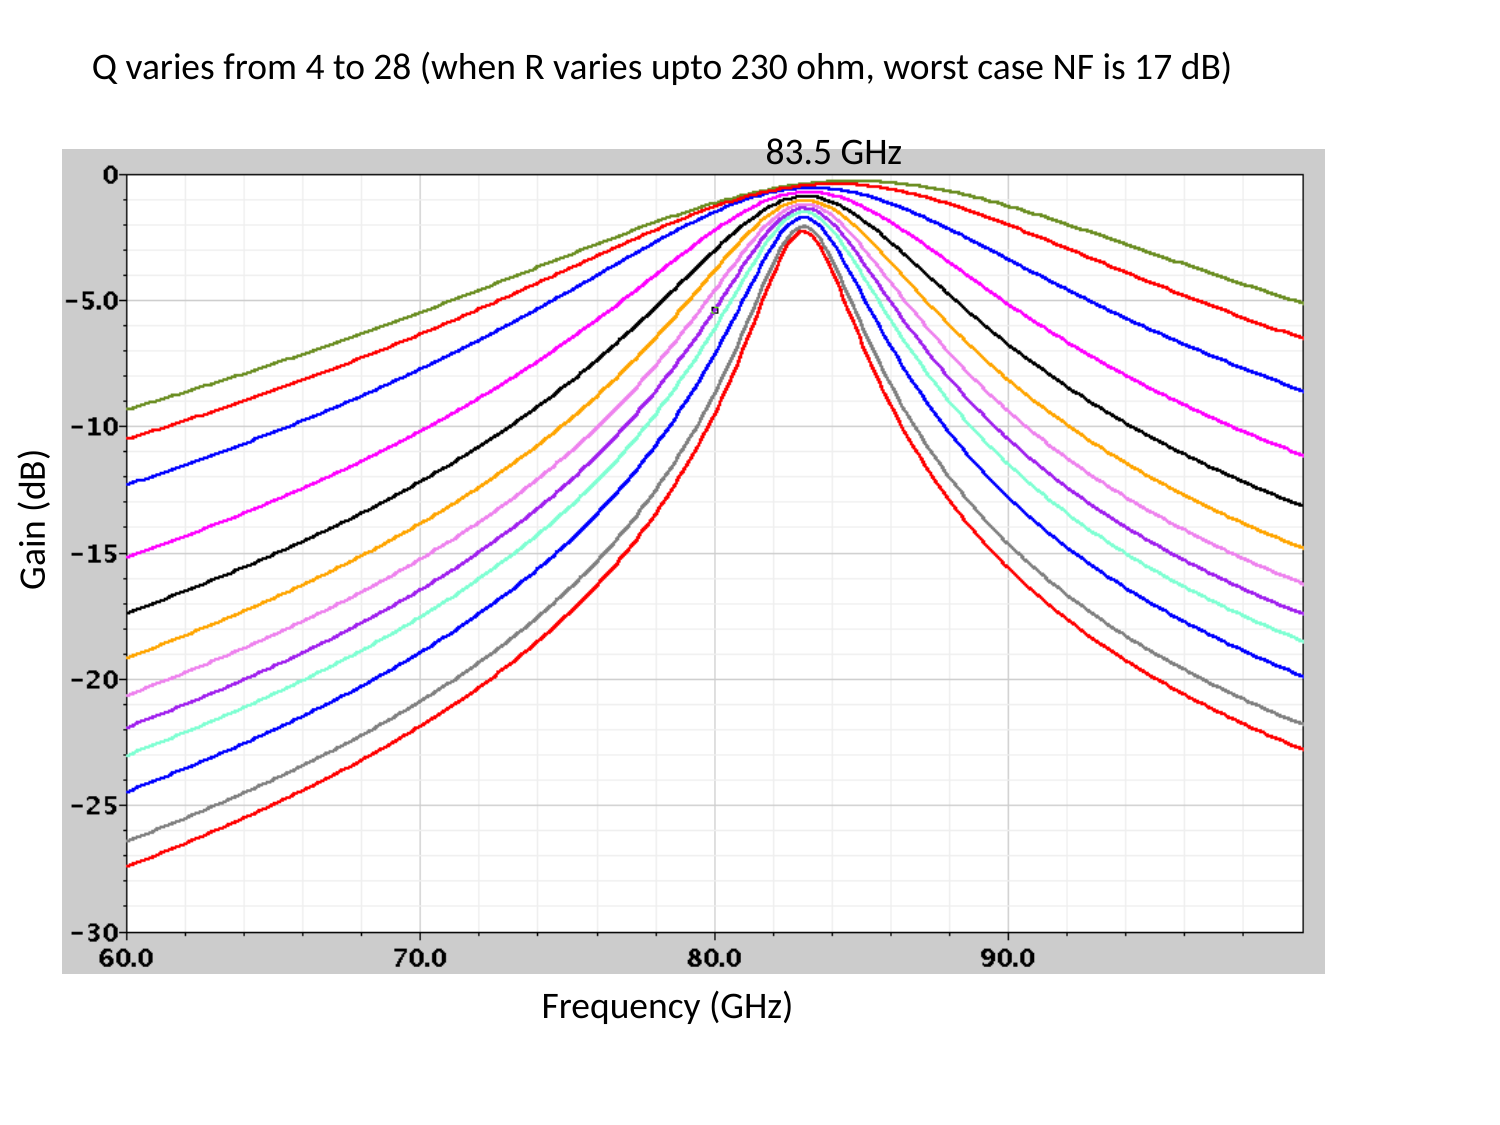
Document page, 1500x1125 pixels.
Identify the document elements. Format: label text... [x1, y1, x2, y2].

text_box 83.5 GHz [750, 119, 918, 148]
picture [62, 149, 1325, 974]
text_box Q varies from 4 to 28 (when R varies upto 230 ohm, worst case NF is 17 dB) [77, 34, 1249, 94]
text_box Frequency (GHz) [526, 983, 809, 1034]
text_box Gain (dB) [0, 434, 57, 606]
